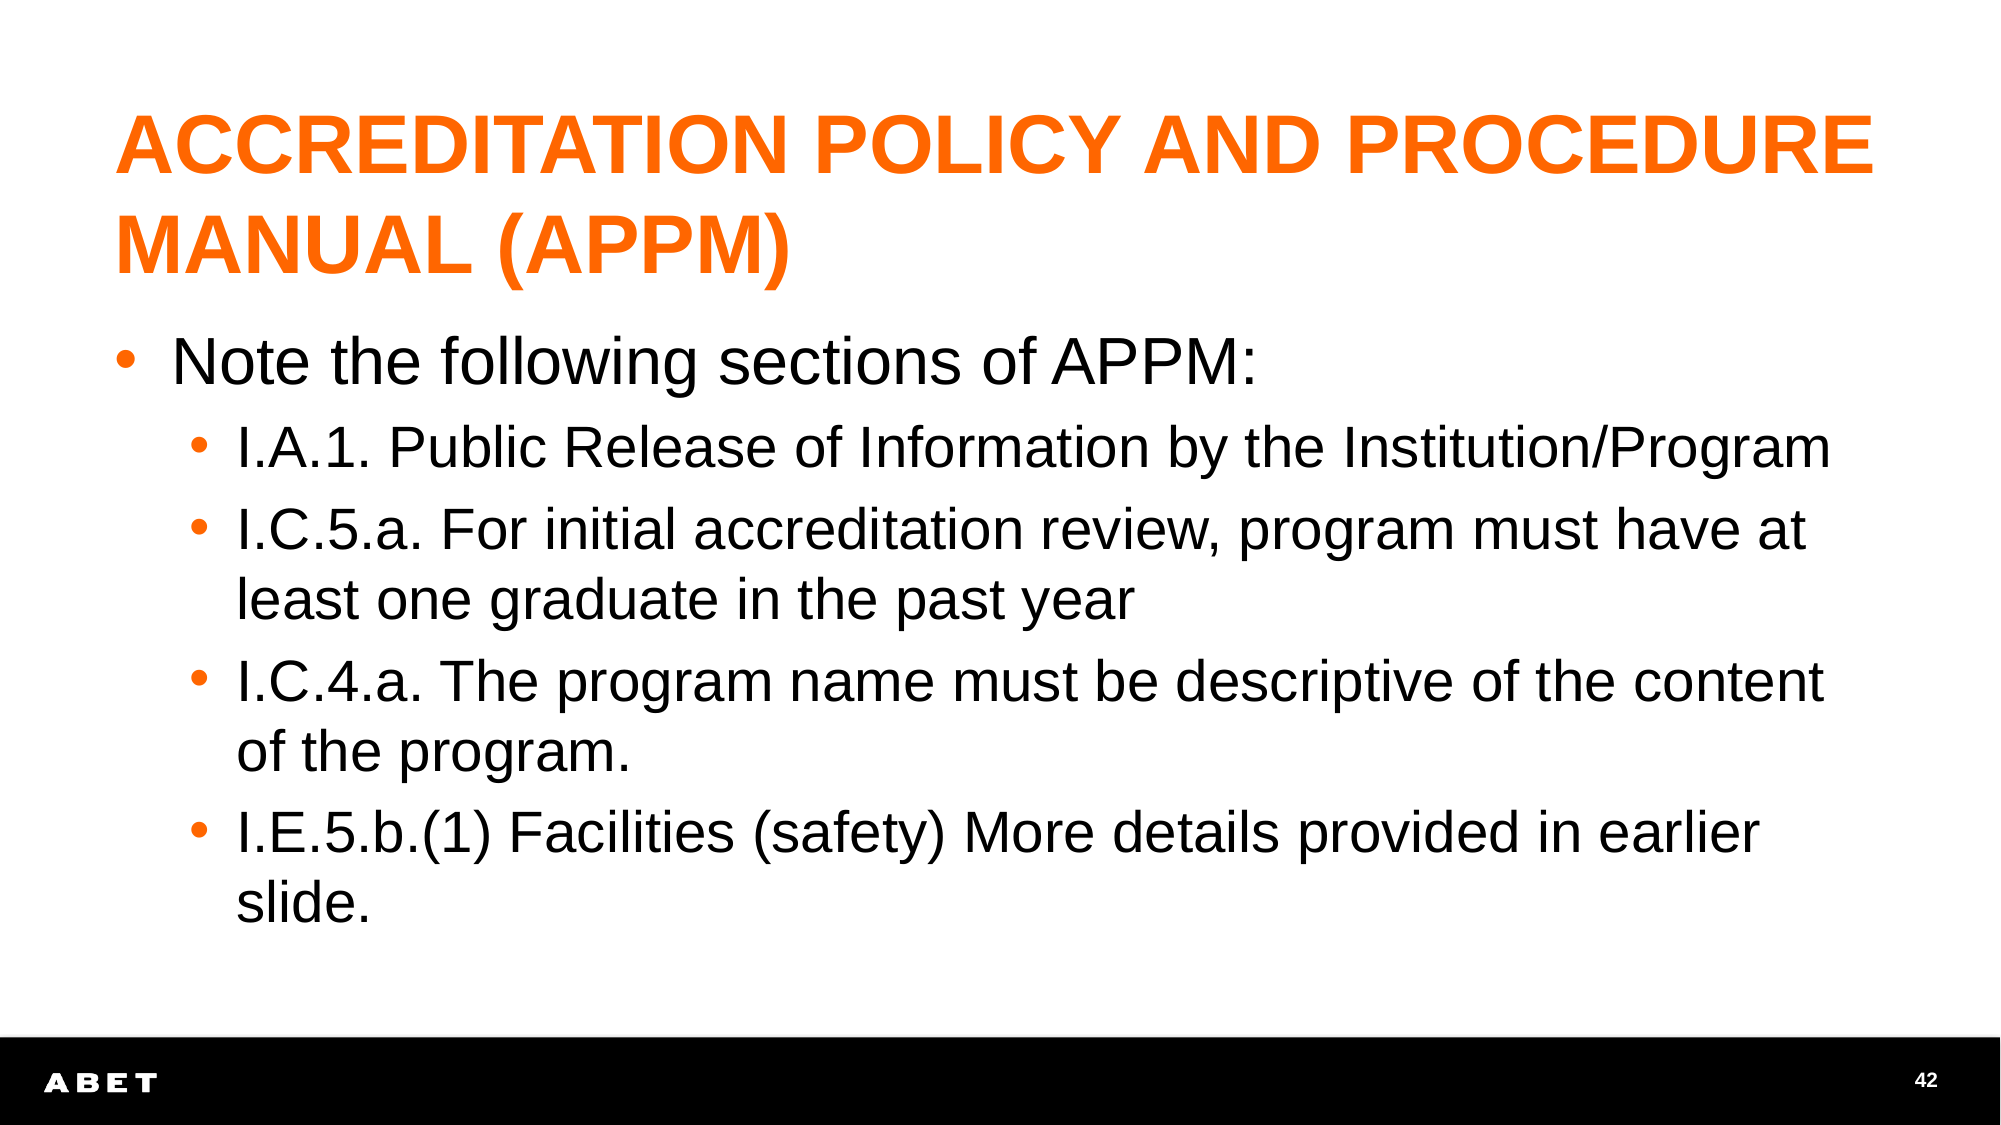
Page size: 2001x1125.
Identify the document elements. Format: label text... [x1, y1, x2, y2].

picture [16, 1052, 184, 1113]
title ACCREDITATION POLICY AND PROCEDURE MANUAL (APPM) [99, 82, 1900, 213]
list Note the following sections of APPM: I.A.1. Public Release of Information by the Institution/Program I.C.5.a. For initial accreditation review, program must have at least one graduate in the past year I.C.4.a. The program name must be descriptive of the content of the program. I.E.5.b.(1) Facilities (safety) More details provided in earlier slide. [99, 310, 1900, 975]
